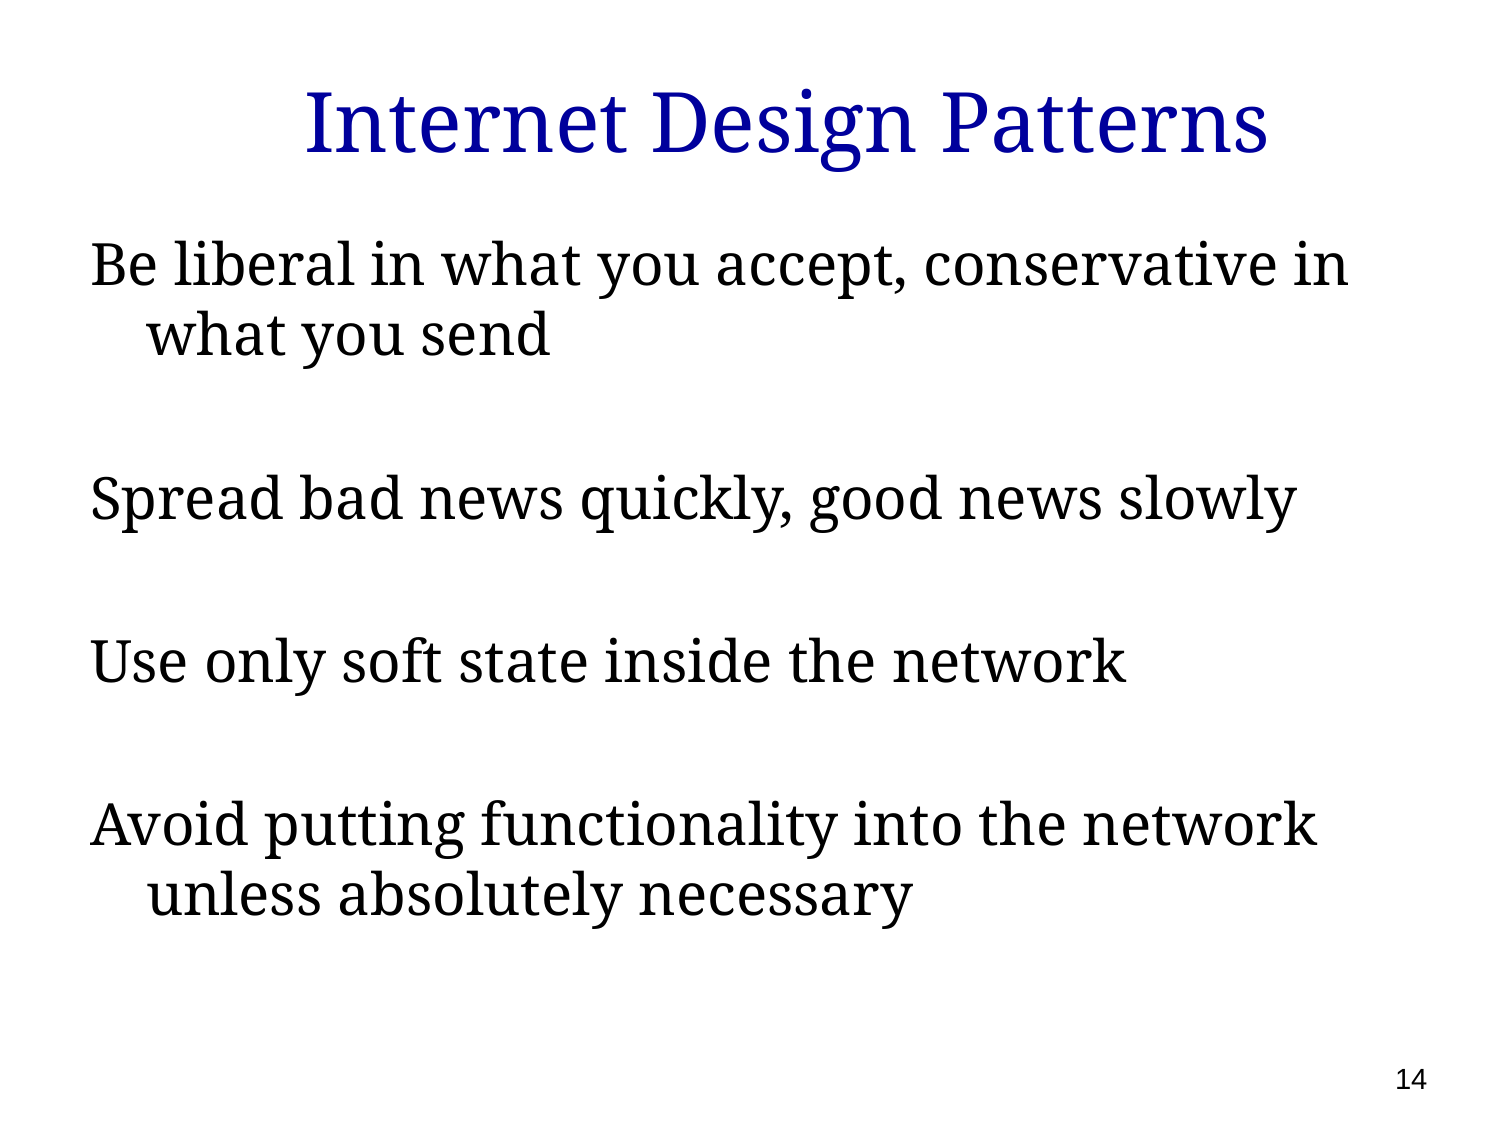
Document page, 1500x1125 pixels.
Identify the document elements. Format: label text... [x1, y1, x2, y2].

title Internet Design Patterns [74, 47, 1500, 191]
list Be liberal in what you accept, conservative in what you send Spread bad news quickly, good news slowly Use only soft state inside the network Avoid putting functionality into the network unless absolutely necessary [74, 219, 1426, 963]
slide_number 14 [1092, 1024, 1443, 1103]
